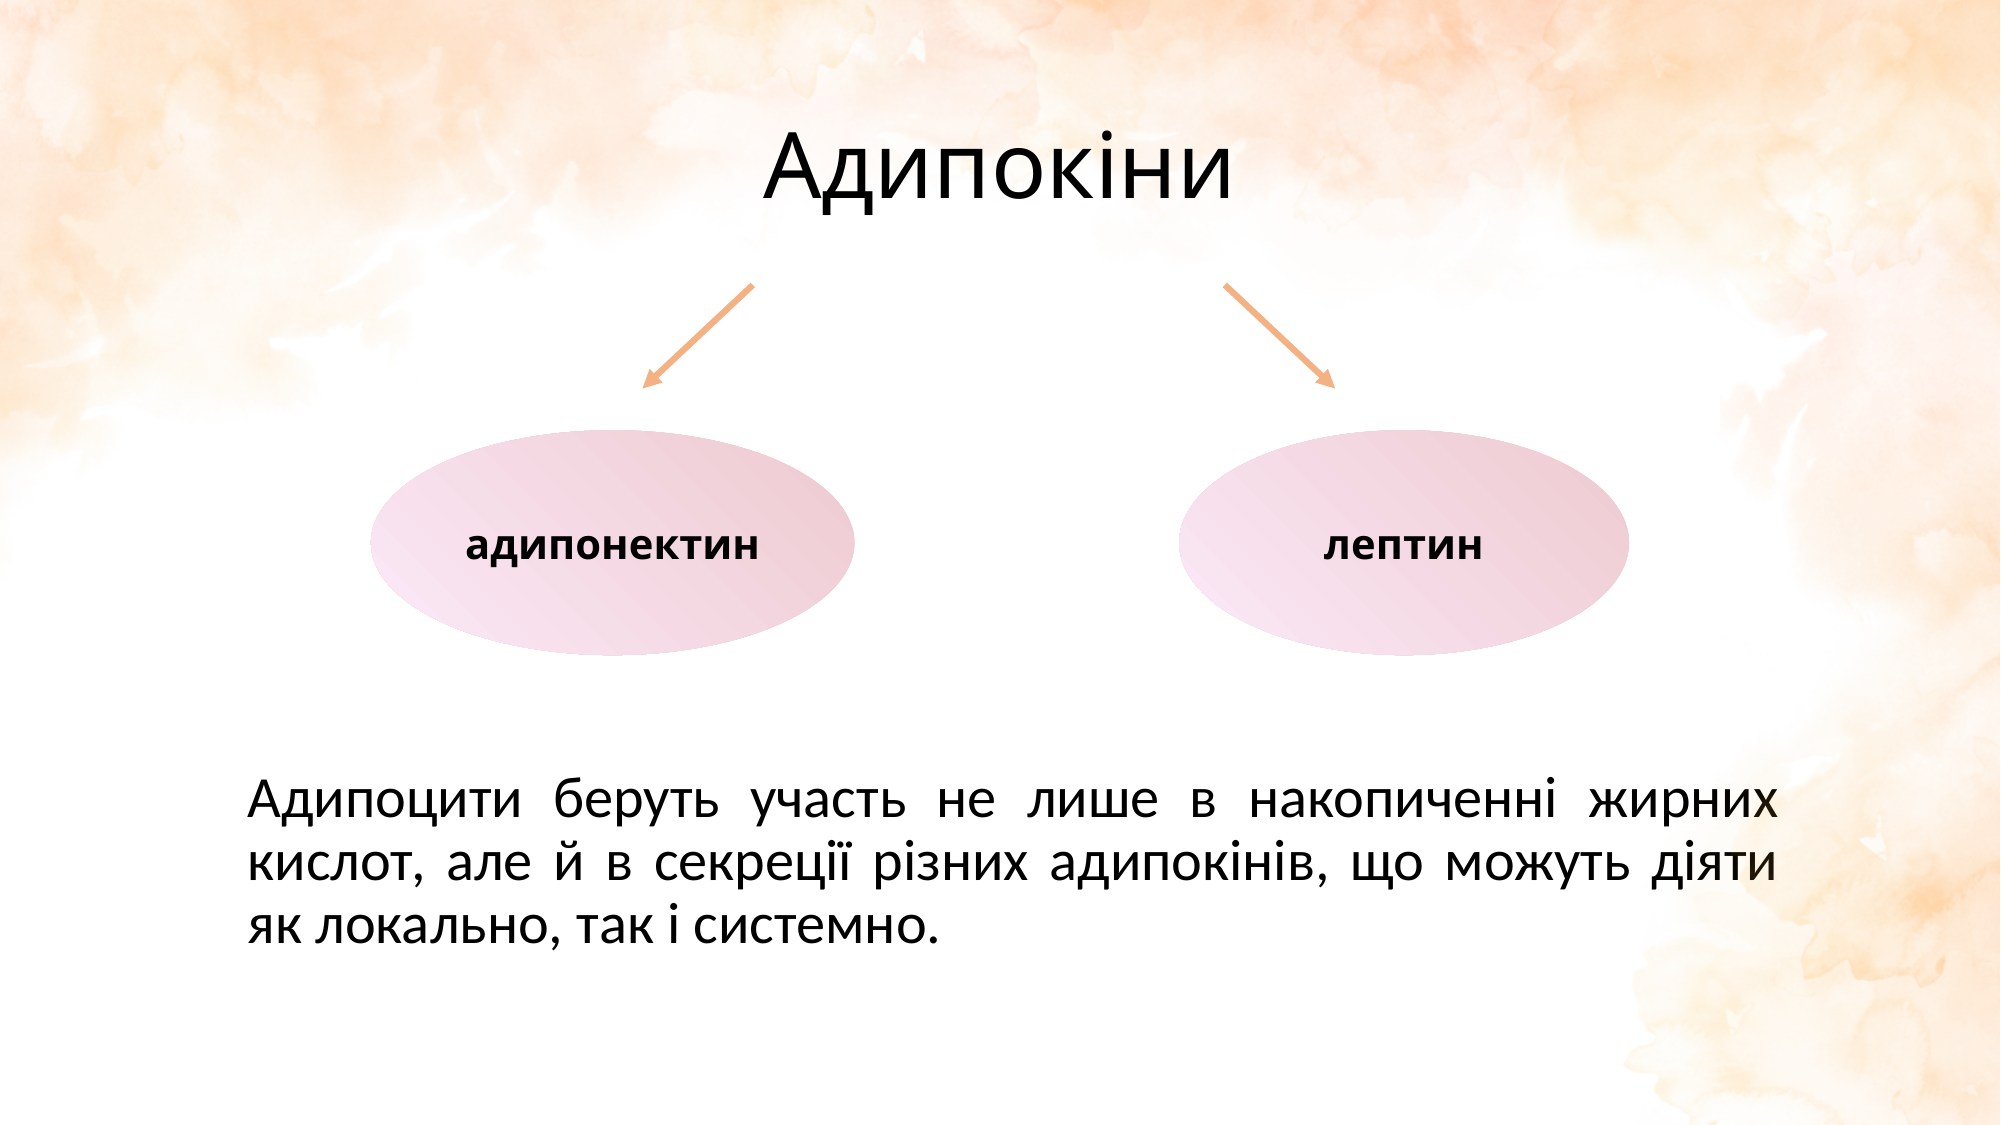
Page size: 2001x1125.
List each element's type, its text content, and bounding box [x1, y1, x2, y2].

list Адипоцити беруть участь не лише в накопиченні жирних кислот, але й в секреції різних адипокінів, що можуть діяти як локально, так і системно. [232, 760, 1491, 1007]
picture [0, 0, 2000, 1125]
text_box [370, 284, 1630, 656]
